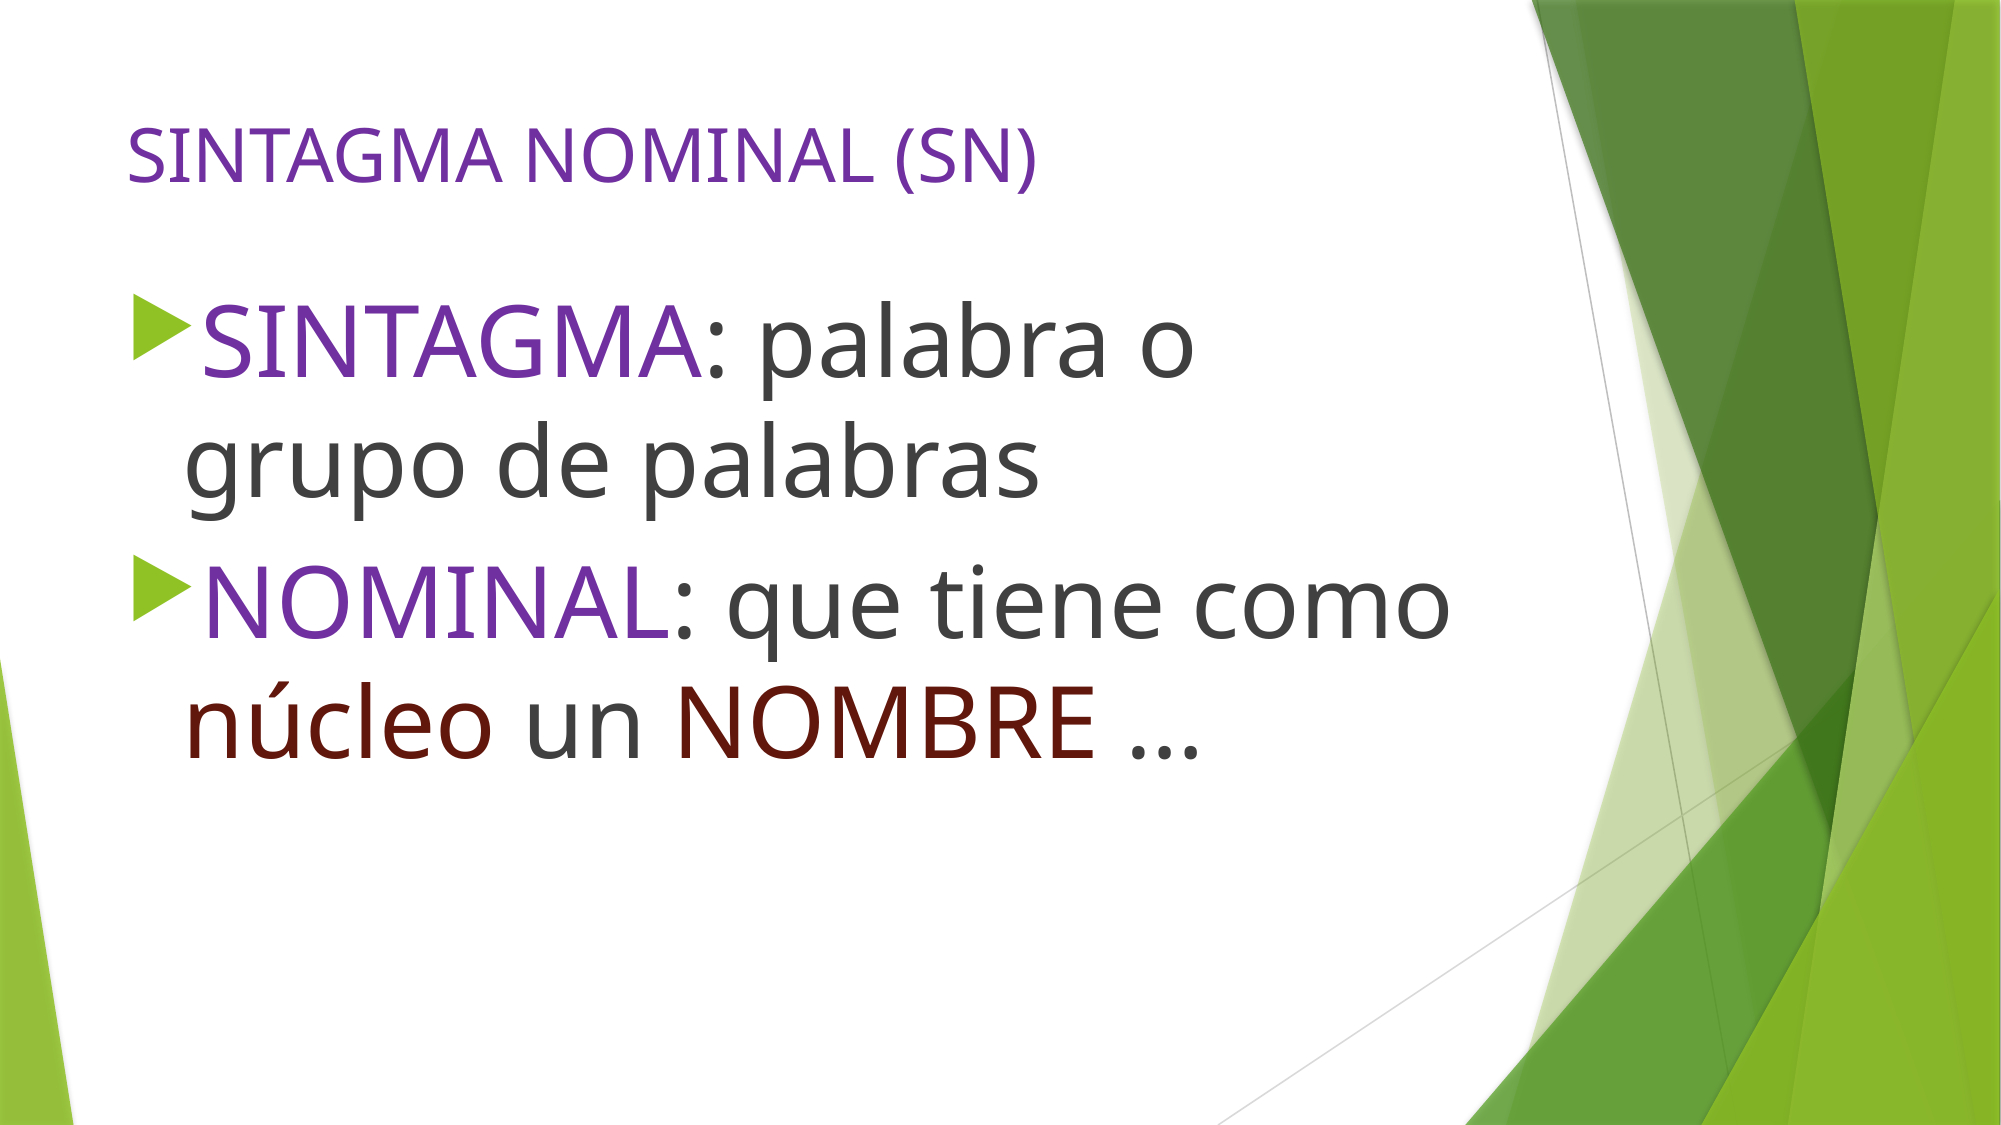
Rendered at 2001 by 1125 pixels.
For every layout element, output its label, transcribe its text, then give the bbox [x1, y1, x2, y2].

title SINTAGMA NOMINAL (SN) [111, 99, 1522, 270]
list SINTAGMA: palabra o grupo de palabras NOMINAL: que tiene como núcleo un NOMBRE … [111, 270, 1522, 907]
